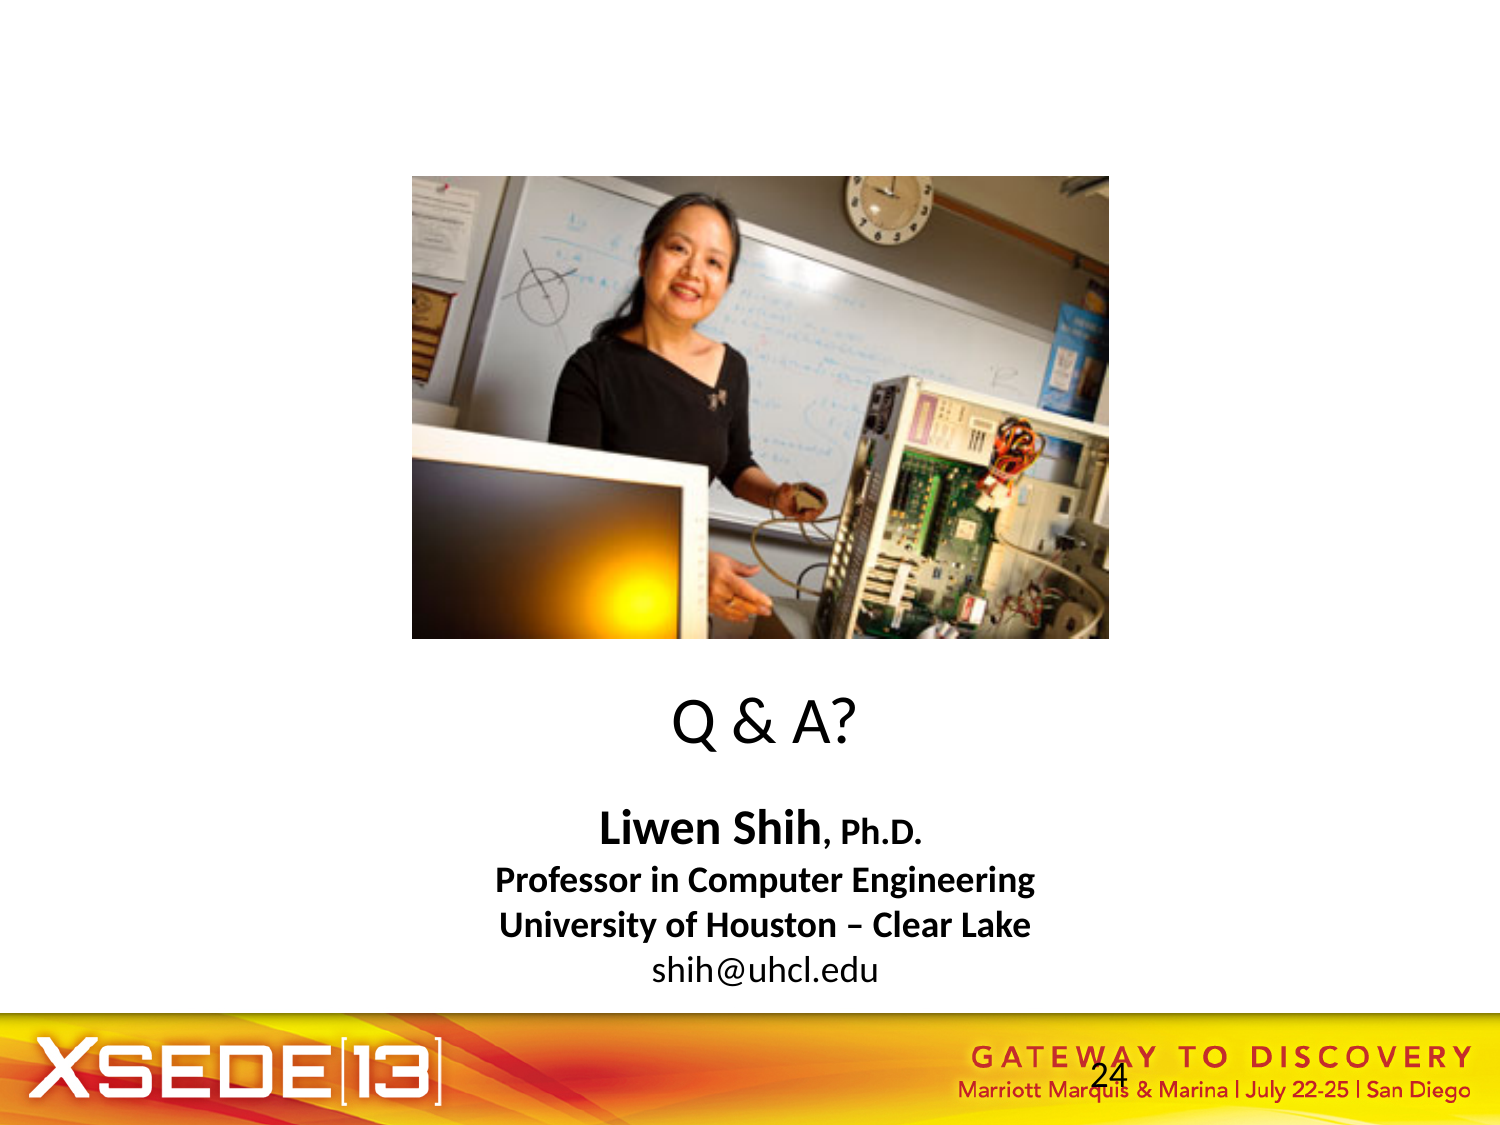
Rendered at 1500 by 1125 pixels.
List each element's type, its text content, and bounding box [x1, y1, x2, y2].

picture [412, 176, 1109, 639]
text_box Liwen Shih, Ph.D. Professor in Computer Engineering University of Houston – Clear Lake shih@uhcl.edu [396, 787, 1135, 998]
slide_number 24 [1074, 1042, 1425, 1103]
text_box Q & A? [656, 669, 875, 765]
picture [0, 984, 1500, 1125]
